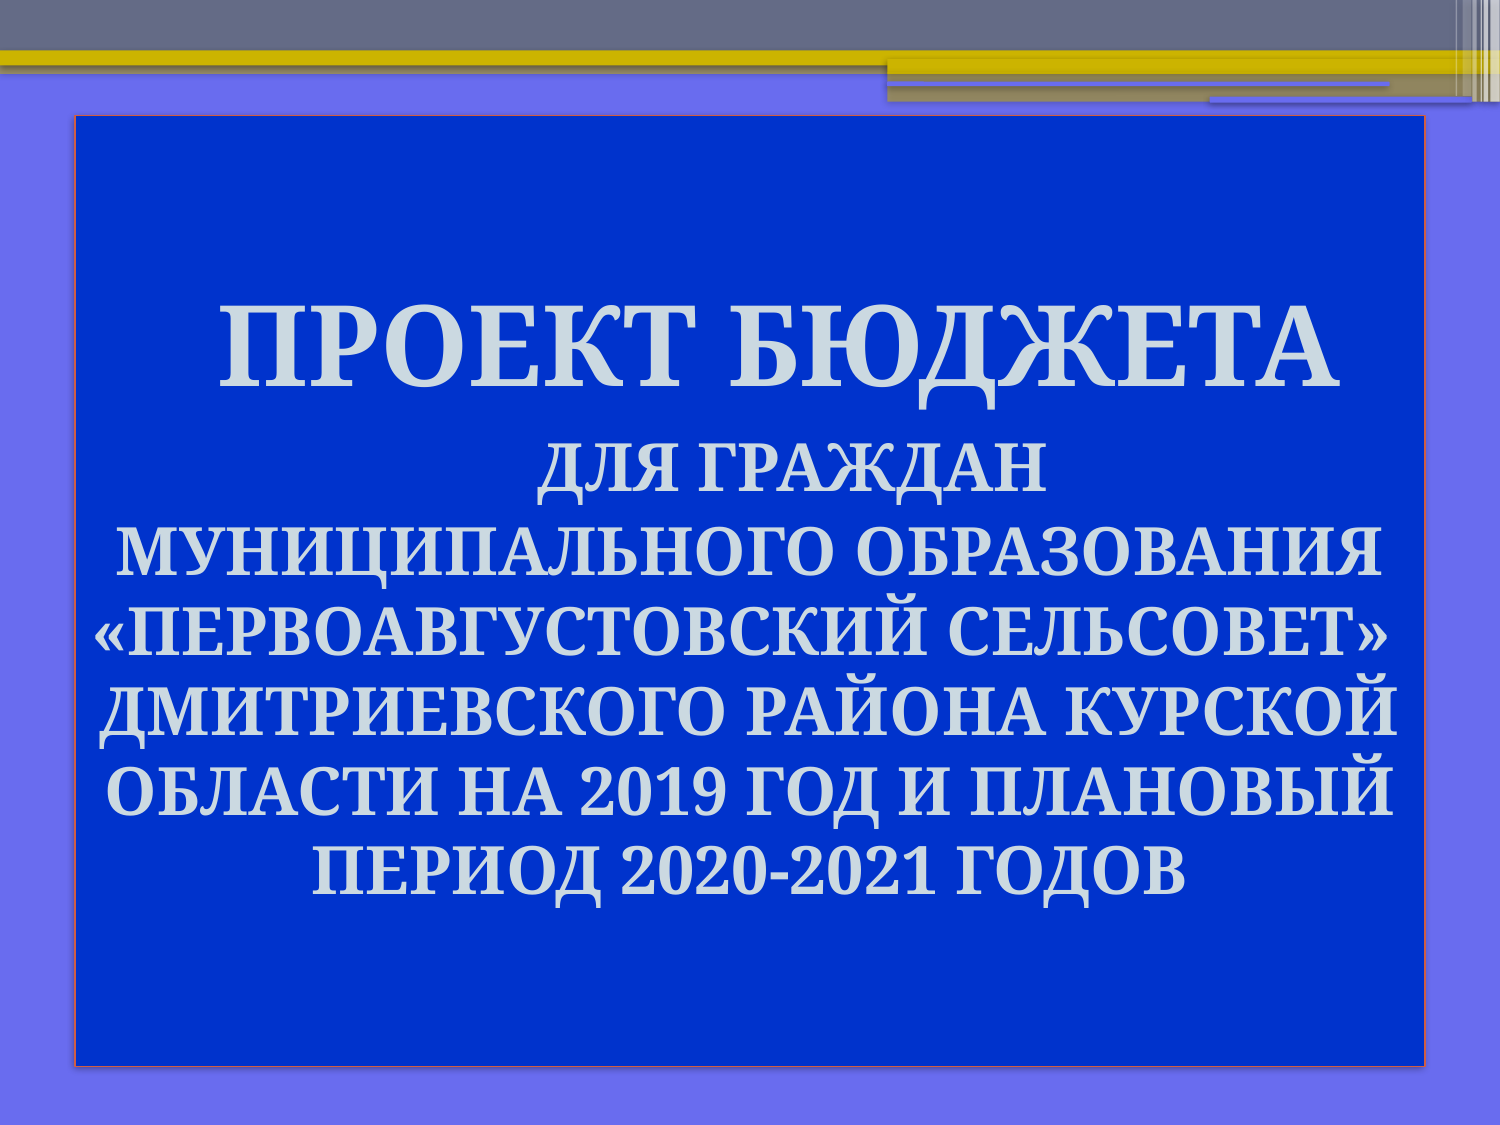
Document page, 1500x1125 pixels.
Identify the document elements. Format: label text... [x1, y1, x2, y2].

title ПРОЕКТ БЮДЖЕТА ДЛЯ ГРАЖДАН МУНИЦИПАЛЬНОГО ОБРАЗОВАНИЯ «ПЕРВОАВГУСТОВСКИЙ СЕЛЬСОВЕТ» ДМИТРИЕВСКОГО РАЙОНА КУРСКОЙ ОБЛАСТИ НА 2019 ГОД И ПЛАНОВЫЙ ПЕРИОД 2020-2021 ГОДОВ [74, 115, 1426, 1067]
